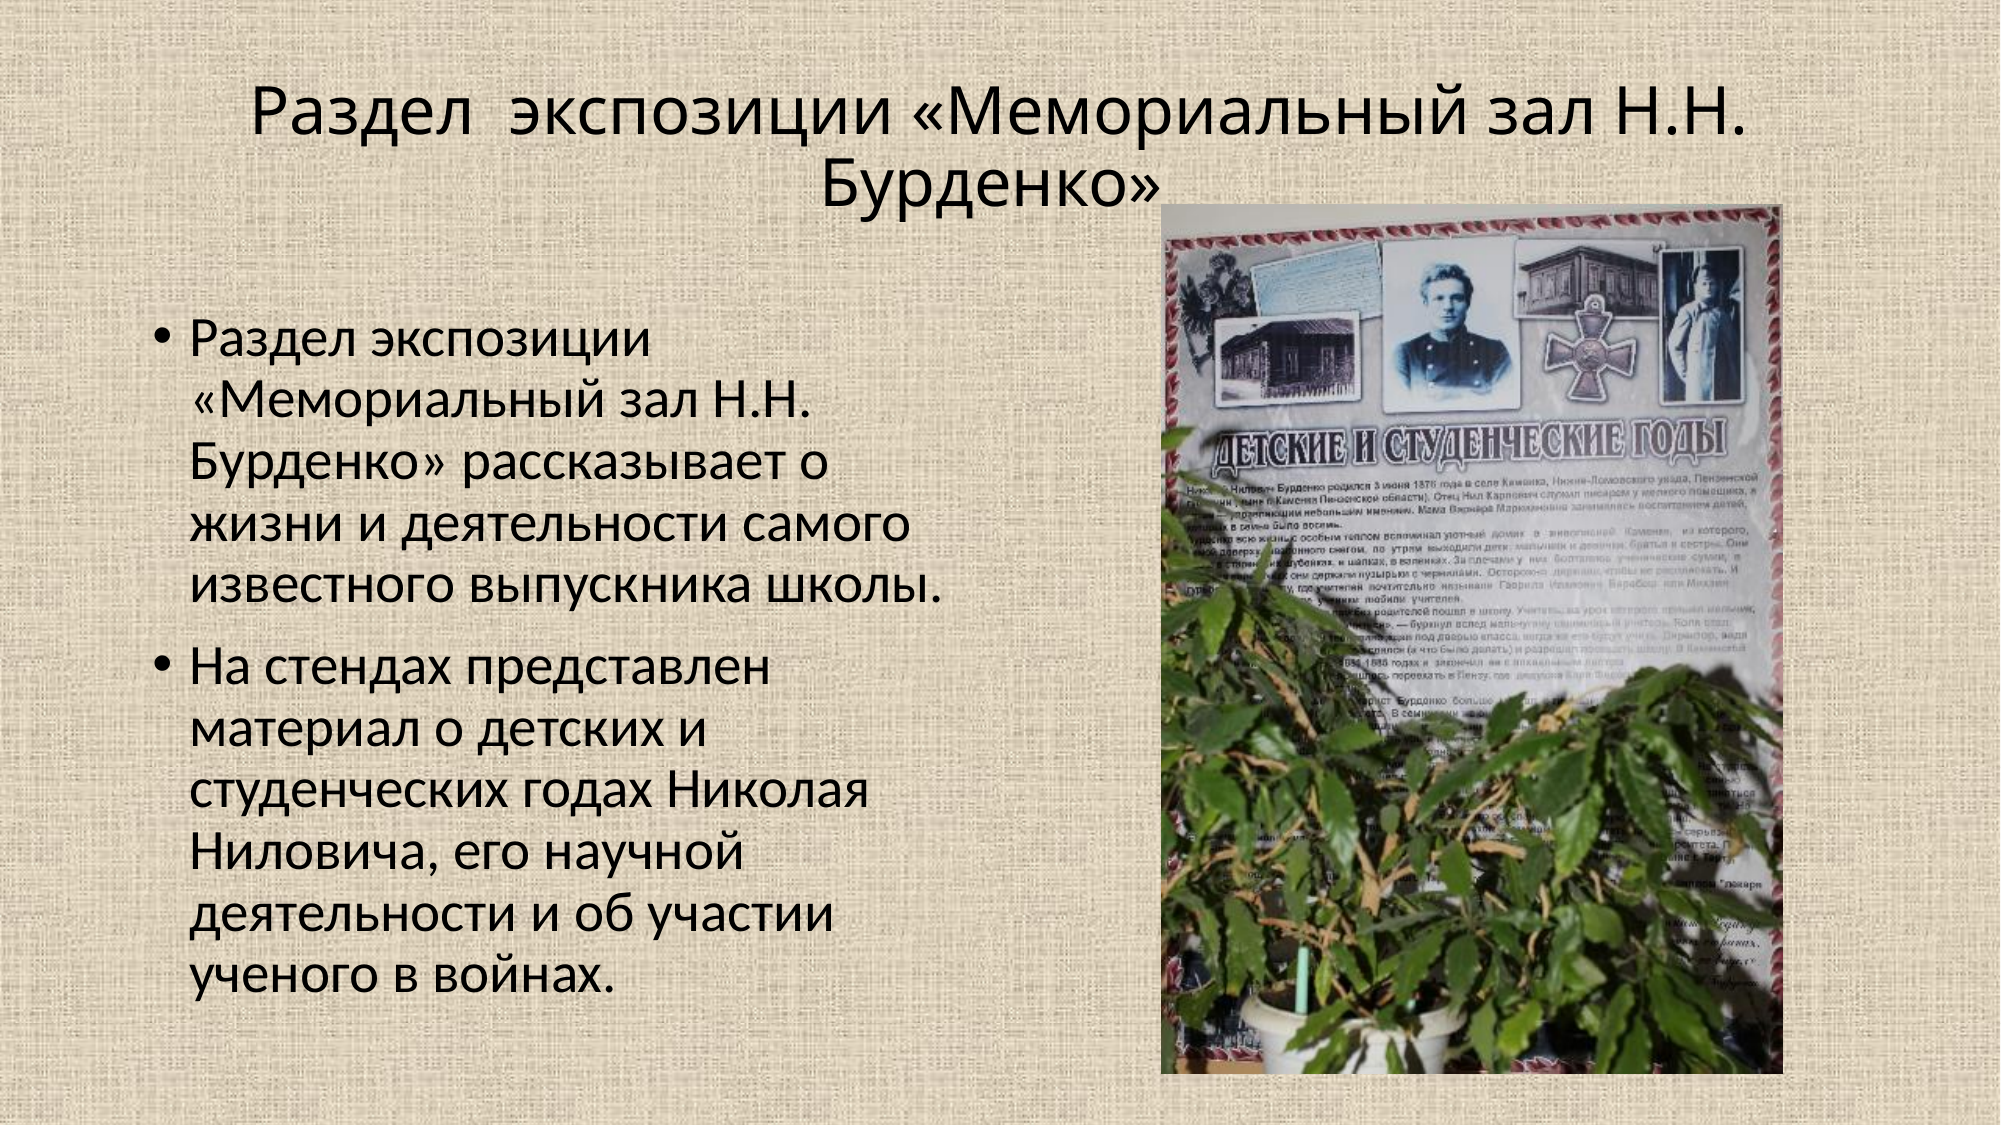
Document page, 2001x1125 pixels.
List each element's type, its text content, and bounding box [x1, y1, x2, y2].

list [1161, 204, 1783, 1074]
title Раздел экспозиции «Мемориальный зал Н.Н. Бурденко» [137, 59, 1863, 238]
picture [0, 0, 2001, 1125]
list Раздел экспозиции «Мемориальный зал Н.Н. Бурденко» рассказывает о жизни и деятельности самого известного выпускника школы. На стендах представлен материал о детских и студенческих годах Николая Ниловича, его научной деятельности и об участии ученого в войнах. [137, 299, 988, 1014]
